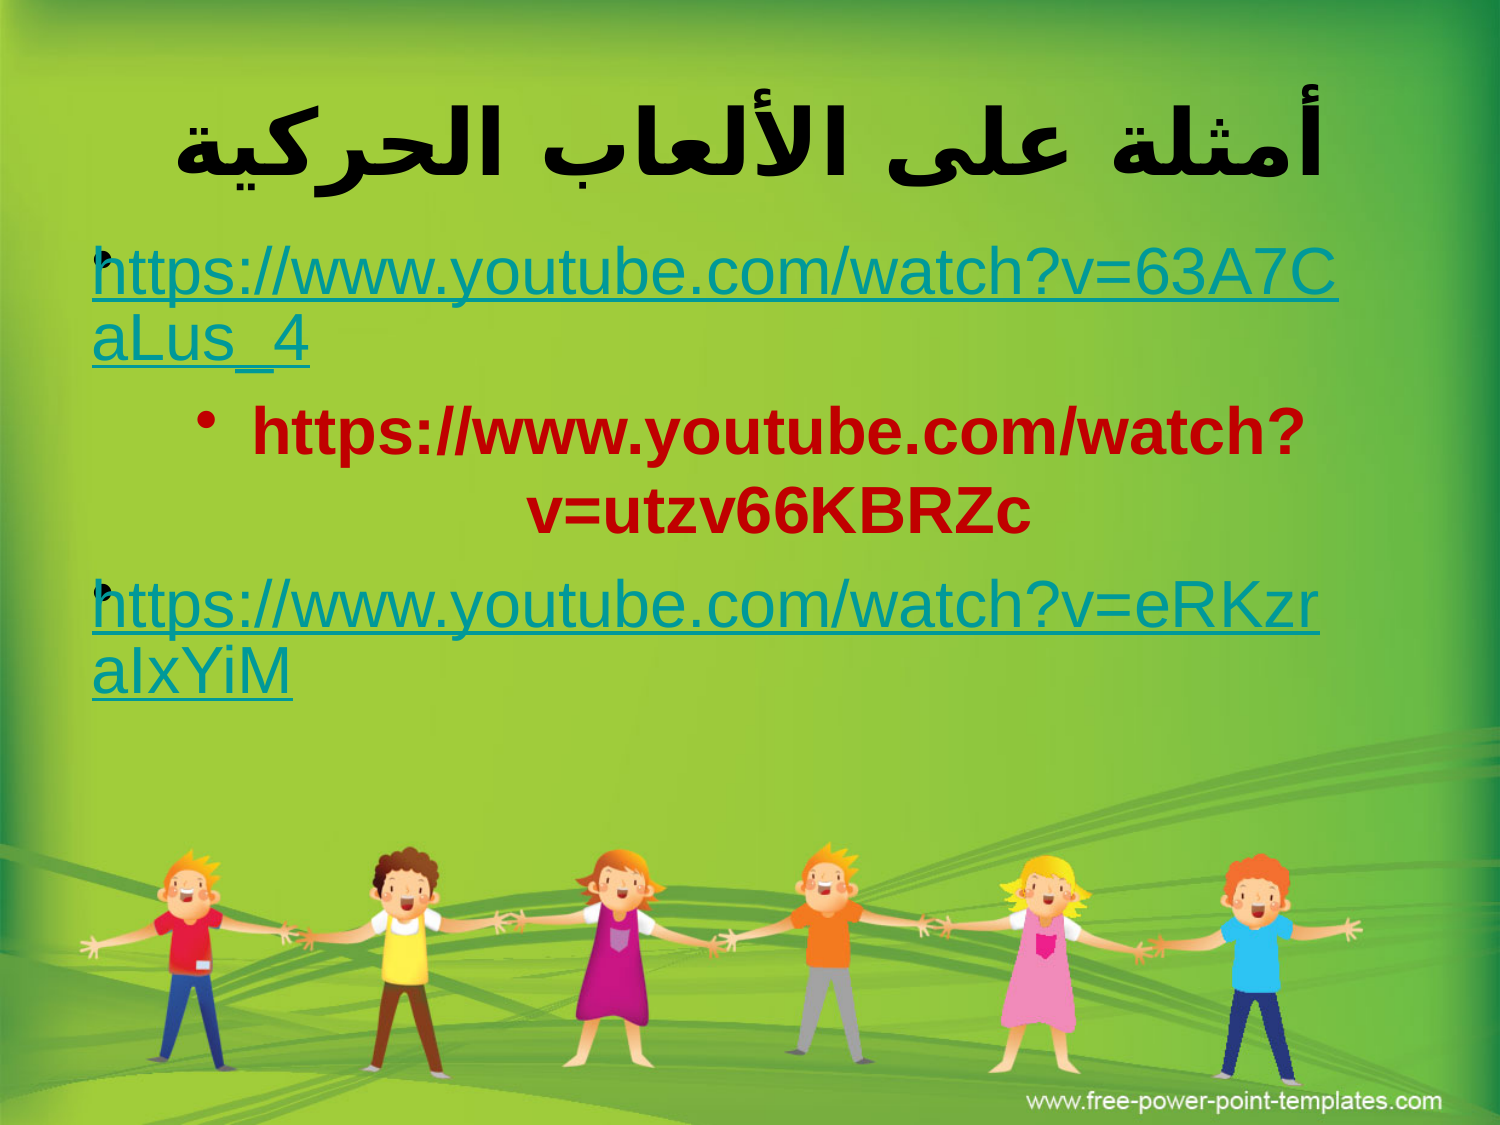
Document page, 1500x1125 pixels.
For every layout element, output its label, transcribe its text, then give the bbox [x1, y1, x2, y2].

title أمثلة على الألعاب الحركية [75, 45, 1425, 233]
list https://www.youtube.com/watch?v=63A7CaLus_4 https://www.youtube.com/watch?v=utzv66KBRZc https://www.youtube.com/watch?v=eRKzraIxYiM [76, 219, 1427, 963]
picture [0, 0, 1500, 1125]
